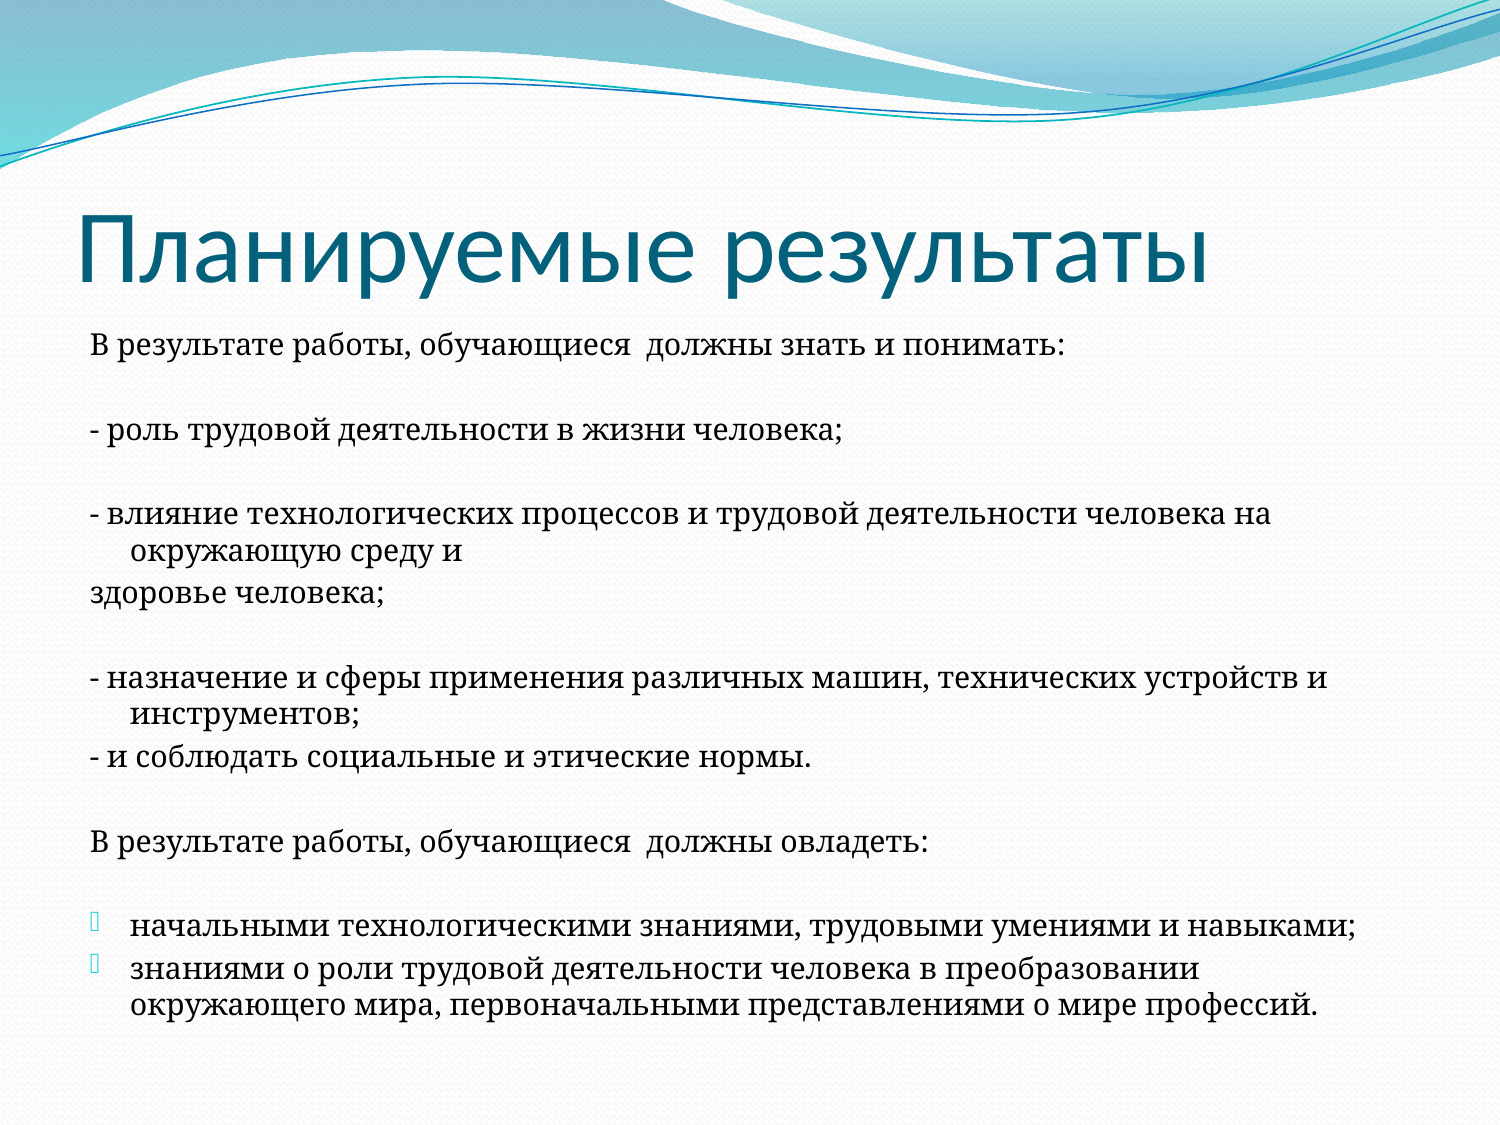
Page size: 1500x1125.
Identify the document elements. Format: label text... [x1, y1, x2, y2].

list В результате работы, обучающиеся должны знать и понимать: - роль трудовой деятельности в жизни человека; - влияние технологических процессов и трудовой деятельности человека на окружающую среду и здоровье человека; - назначение и сферы применения различных машин, технических устройств и инструментов; - и соблюдать социальные и этические нормы. В результате работы, обучающиеся должны овладеть: начальными технологическими знаниями, трудовыми умениями и навыками; знаниями о роли трудовой деятельности человека в преобразовании окружающего мира, первоначальными представлениями о мире профессий. [75, 317, 1425, 1038]
title Планируемые результаты [75, 115, 1425, 303]
